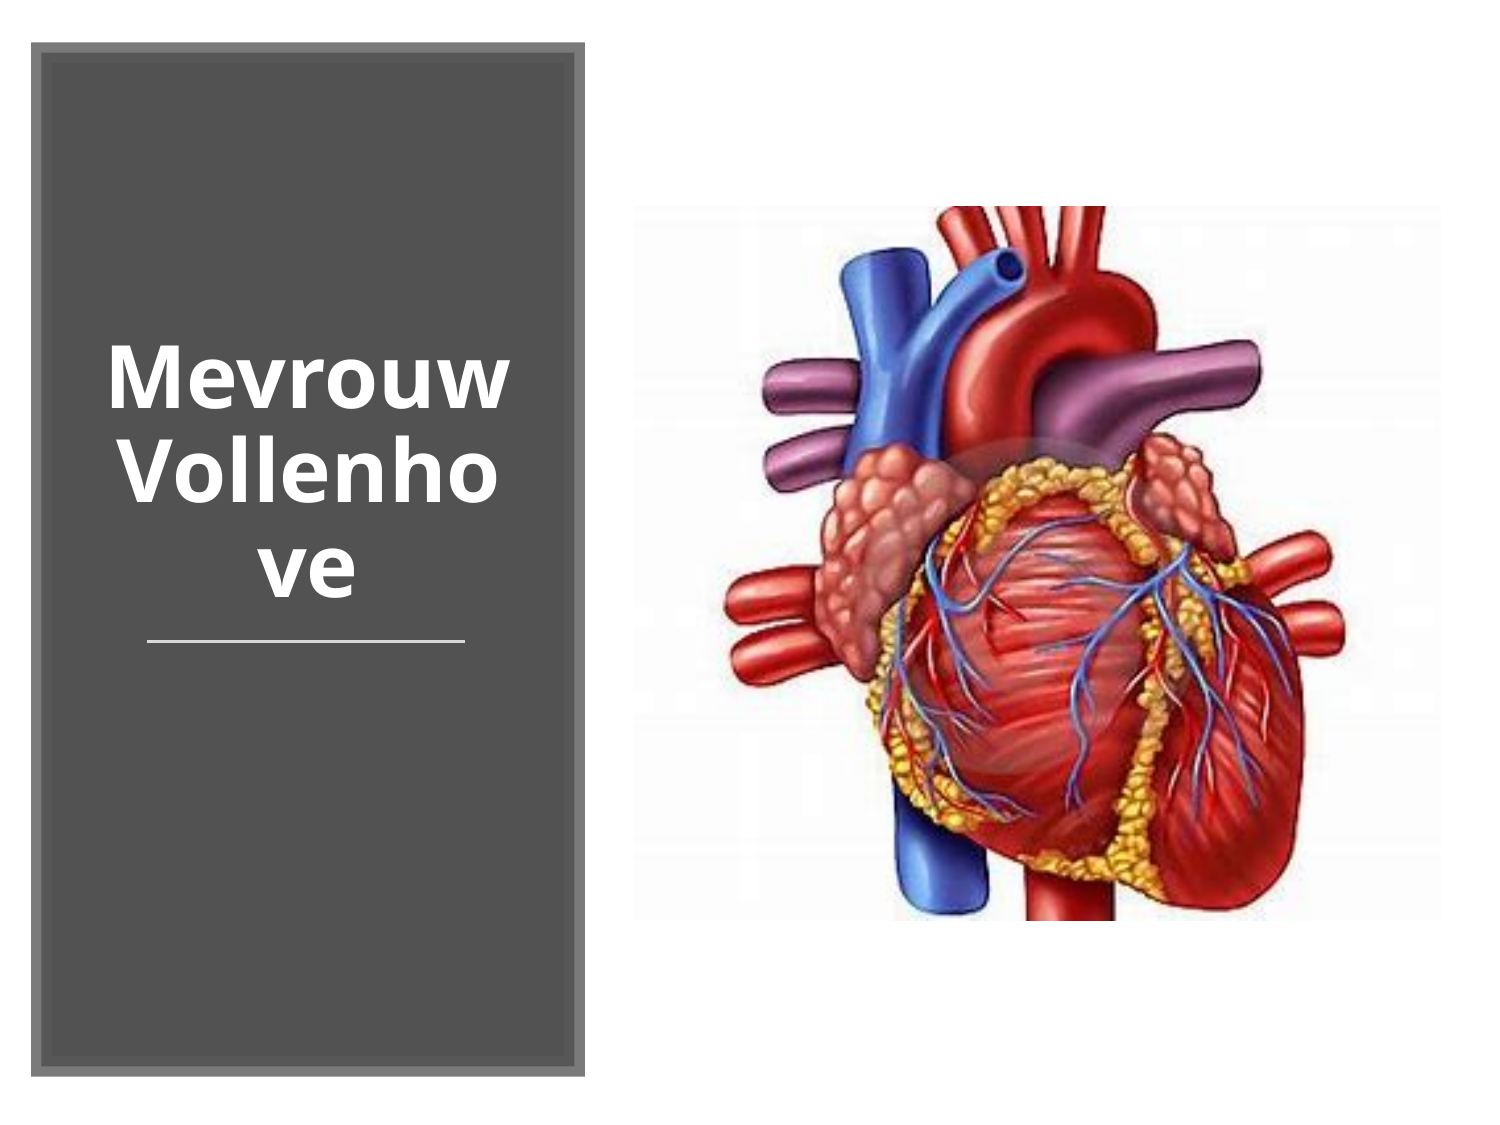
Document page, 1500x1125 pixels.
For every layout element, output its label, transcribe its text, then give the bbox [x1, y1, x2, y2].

text_box [40, 52, 575, 1067]
title Mevrouw Vollenhove [82, 149, 533, 624]
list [634, 206, 1441, 921]
